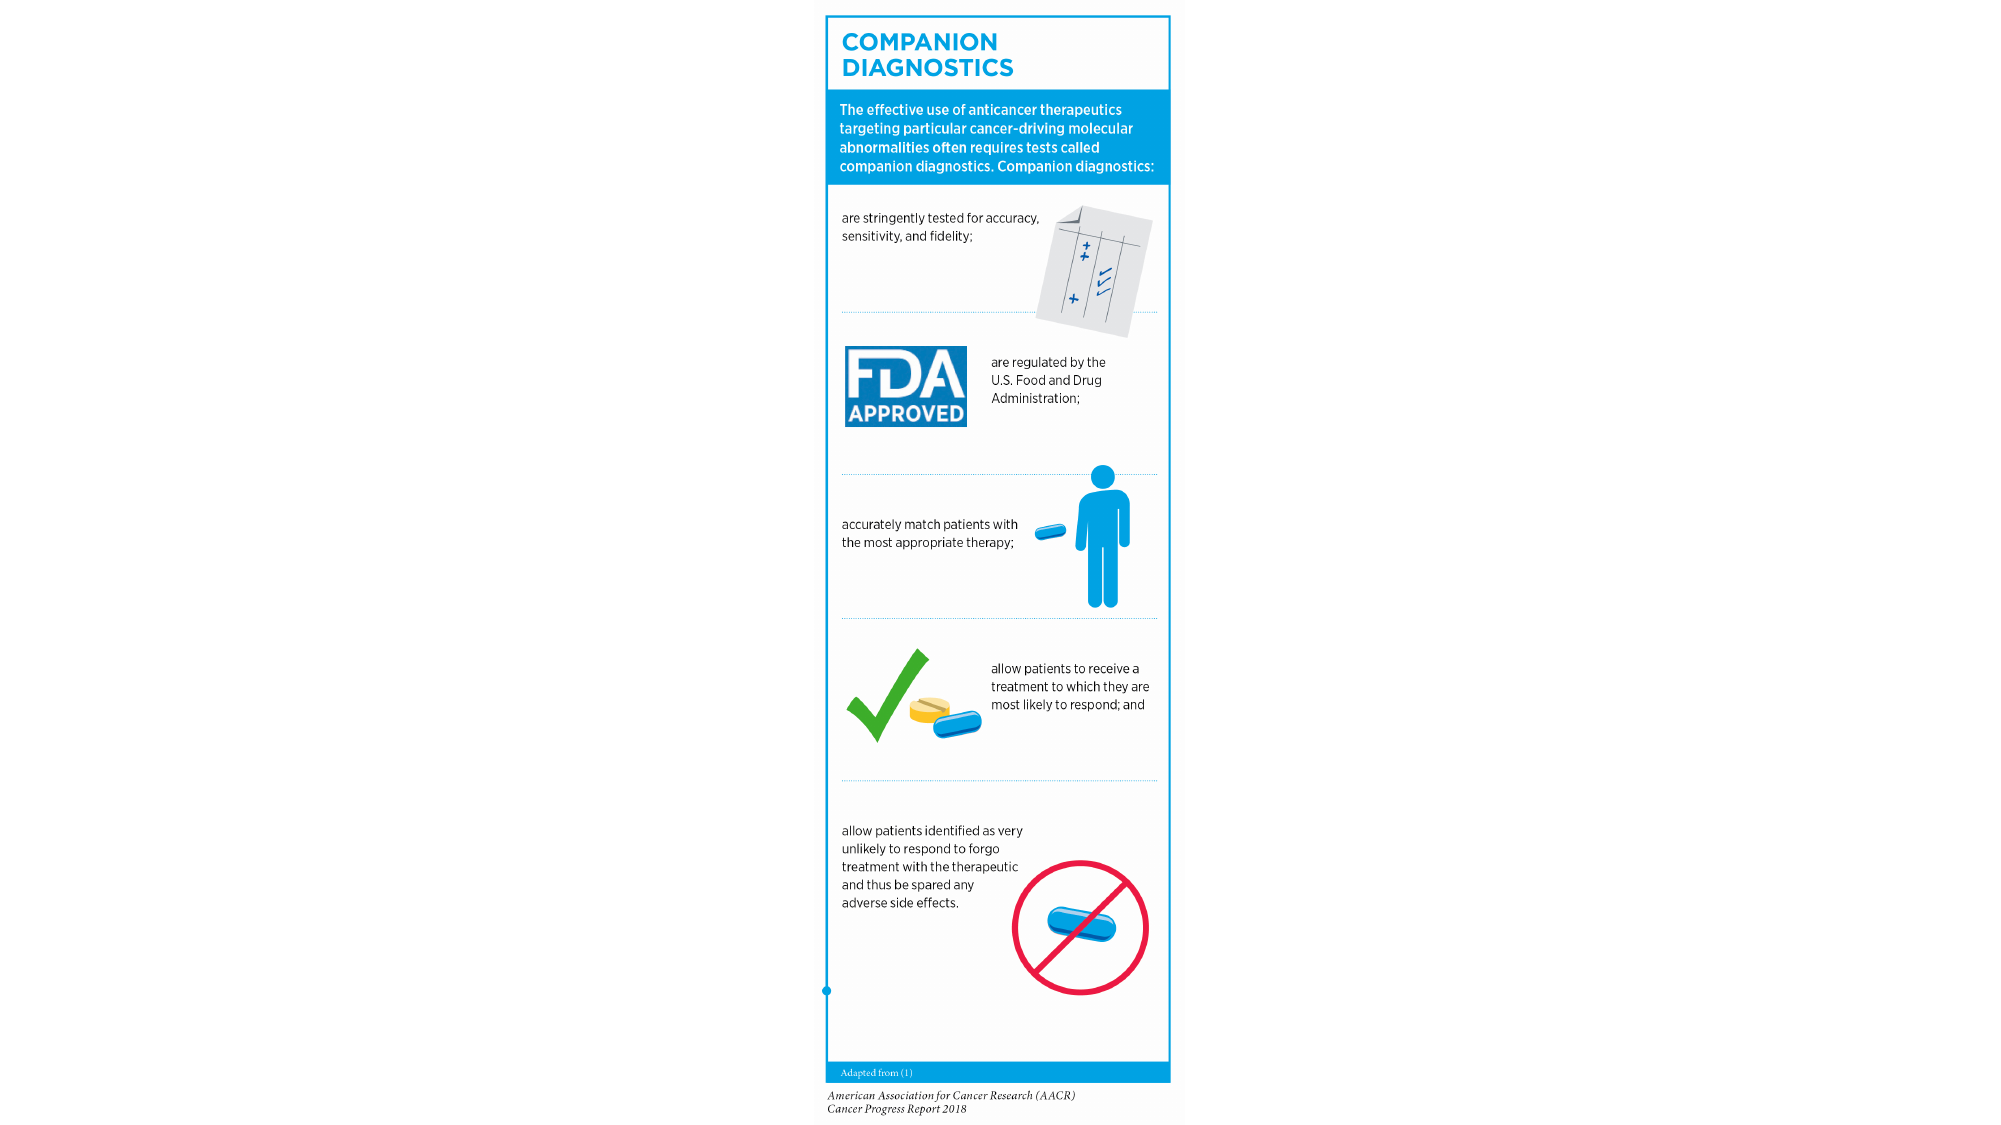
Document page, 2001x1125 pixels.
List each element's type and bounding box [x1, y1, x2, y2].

picture [814, 0, 1185, 1125]
